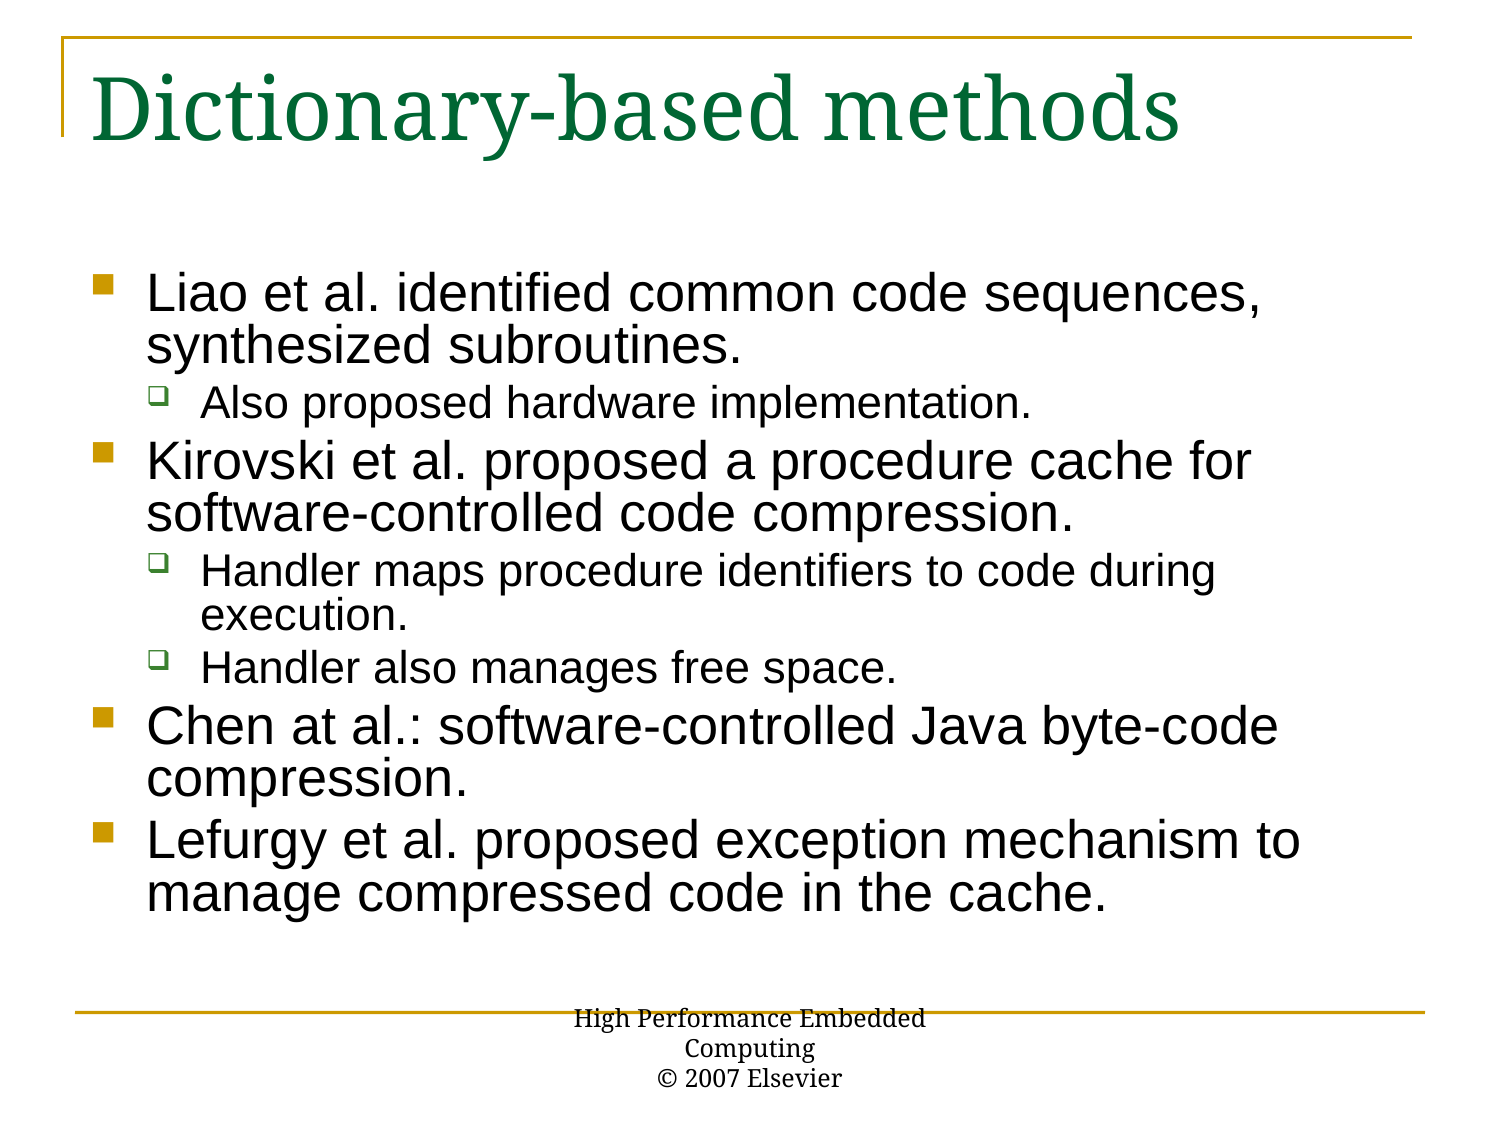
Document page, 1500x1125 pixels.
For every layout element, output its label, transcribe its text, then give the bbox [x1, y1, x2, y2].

footer High Performance Embedded Computing © 2007 Elsevier [512, 1025, 988, 1100]
title Dictionary-based methods [75, 45, 1425, 233]
list Liao et al. identified common code sequences, synthesized subroutines. Also proposed hardware implementation. Kirovski et al. proposed a procedure cache for software-controlled code compression. Handler maps procedure identifiers to code during execution. Handler also manages free space. Chen at al.: software-controlled Java byte-code compression. Lefurgy et al. proposed exception mechanism to manage compressed code in the cache. [75, 262, 1425, 1006]
